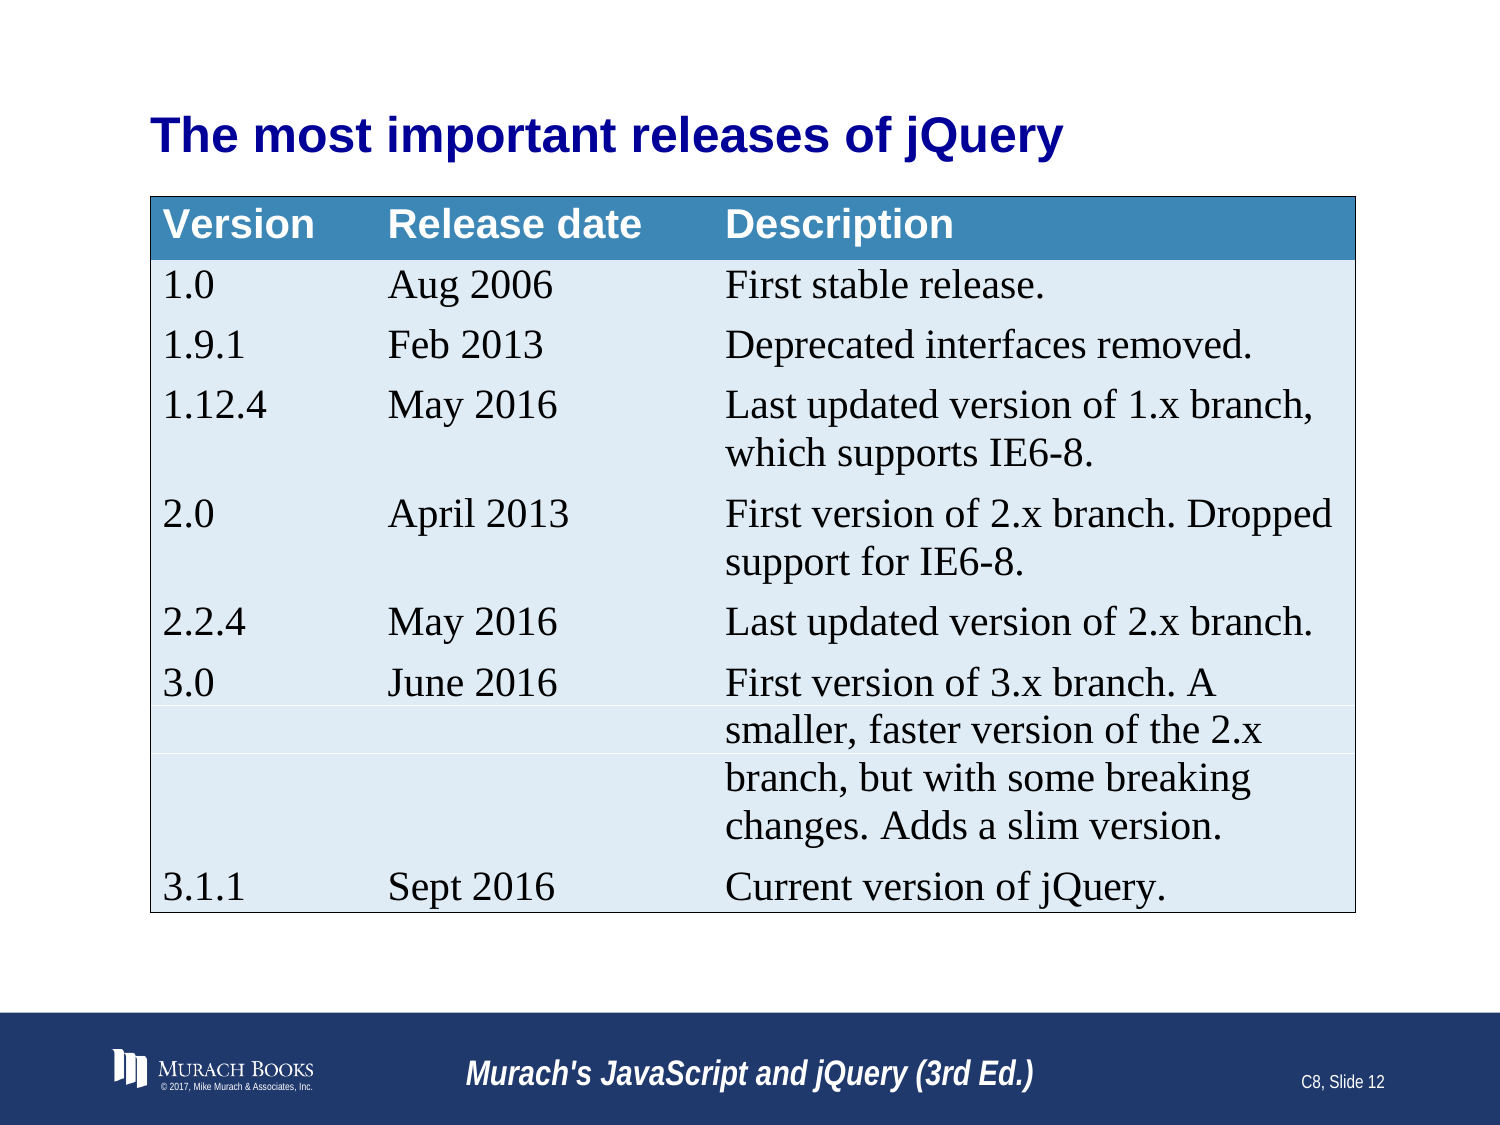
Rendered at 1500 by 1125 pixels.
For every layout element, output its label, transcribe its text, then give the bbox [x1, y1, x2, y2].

title The most important releases of jQuery [150, 102, 1350, 164]
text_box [149, 183, 1363, 926]
slide_number Murach's JavaScript and jQuery (3rd Ed.) [463, 1025, 1050, 1100]
footer © 2017, Mike Murach & Associates, Inc. [12, 1025, 463, 1100]
slide_number C8, Slide 12 [1087, 1025, 1400, 1100]
